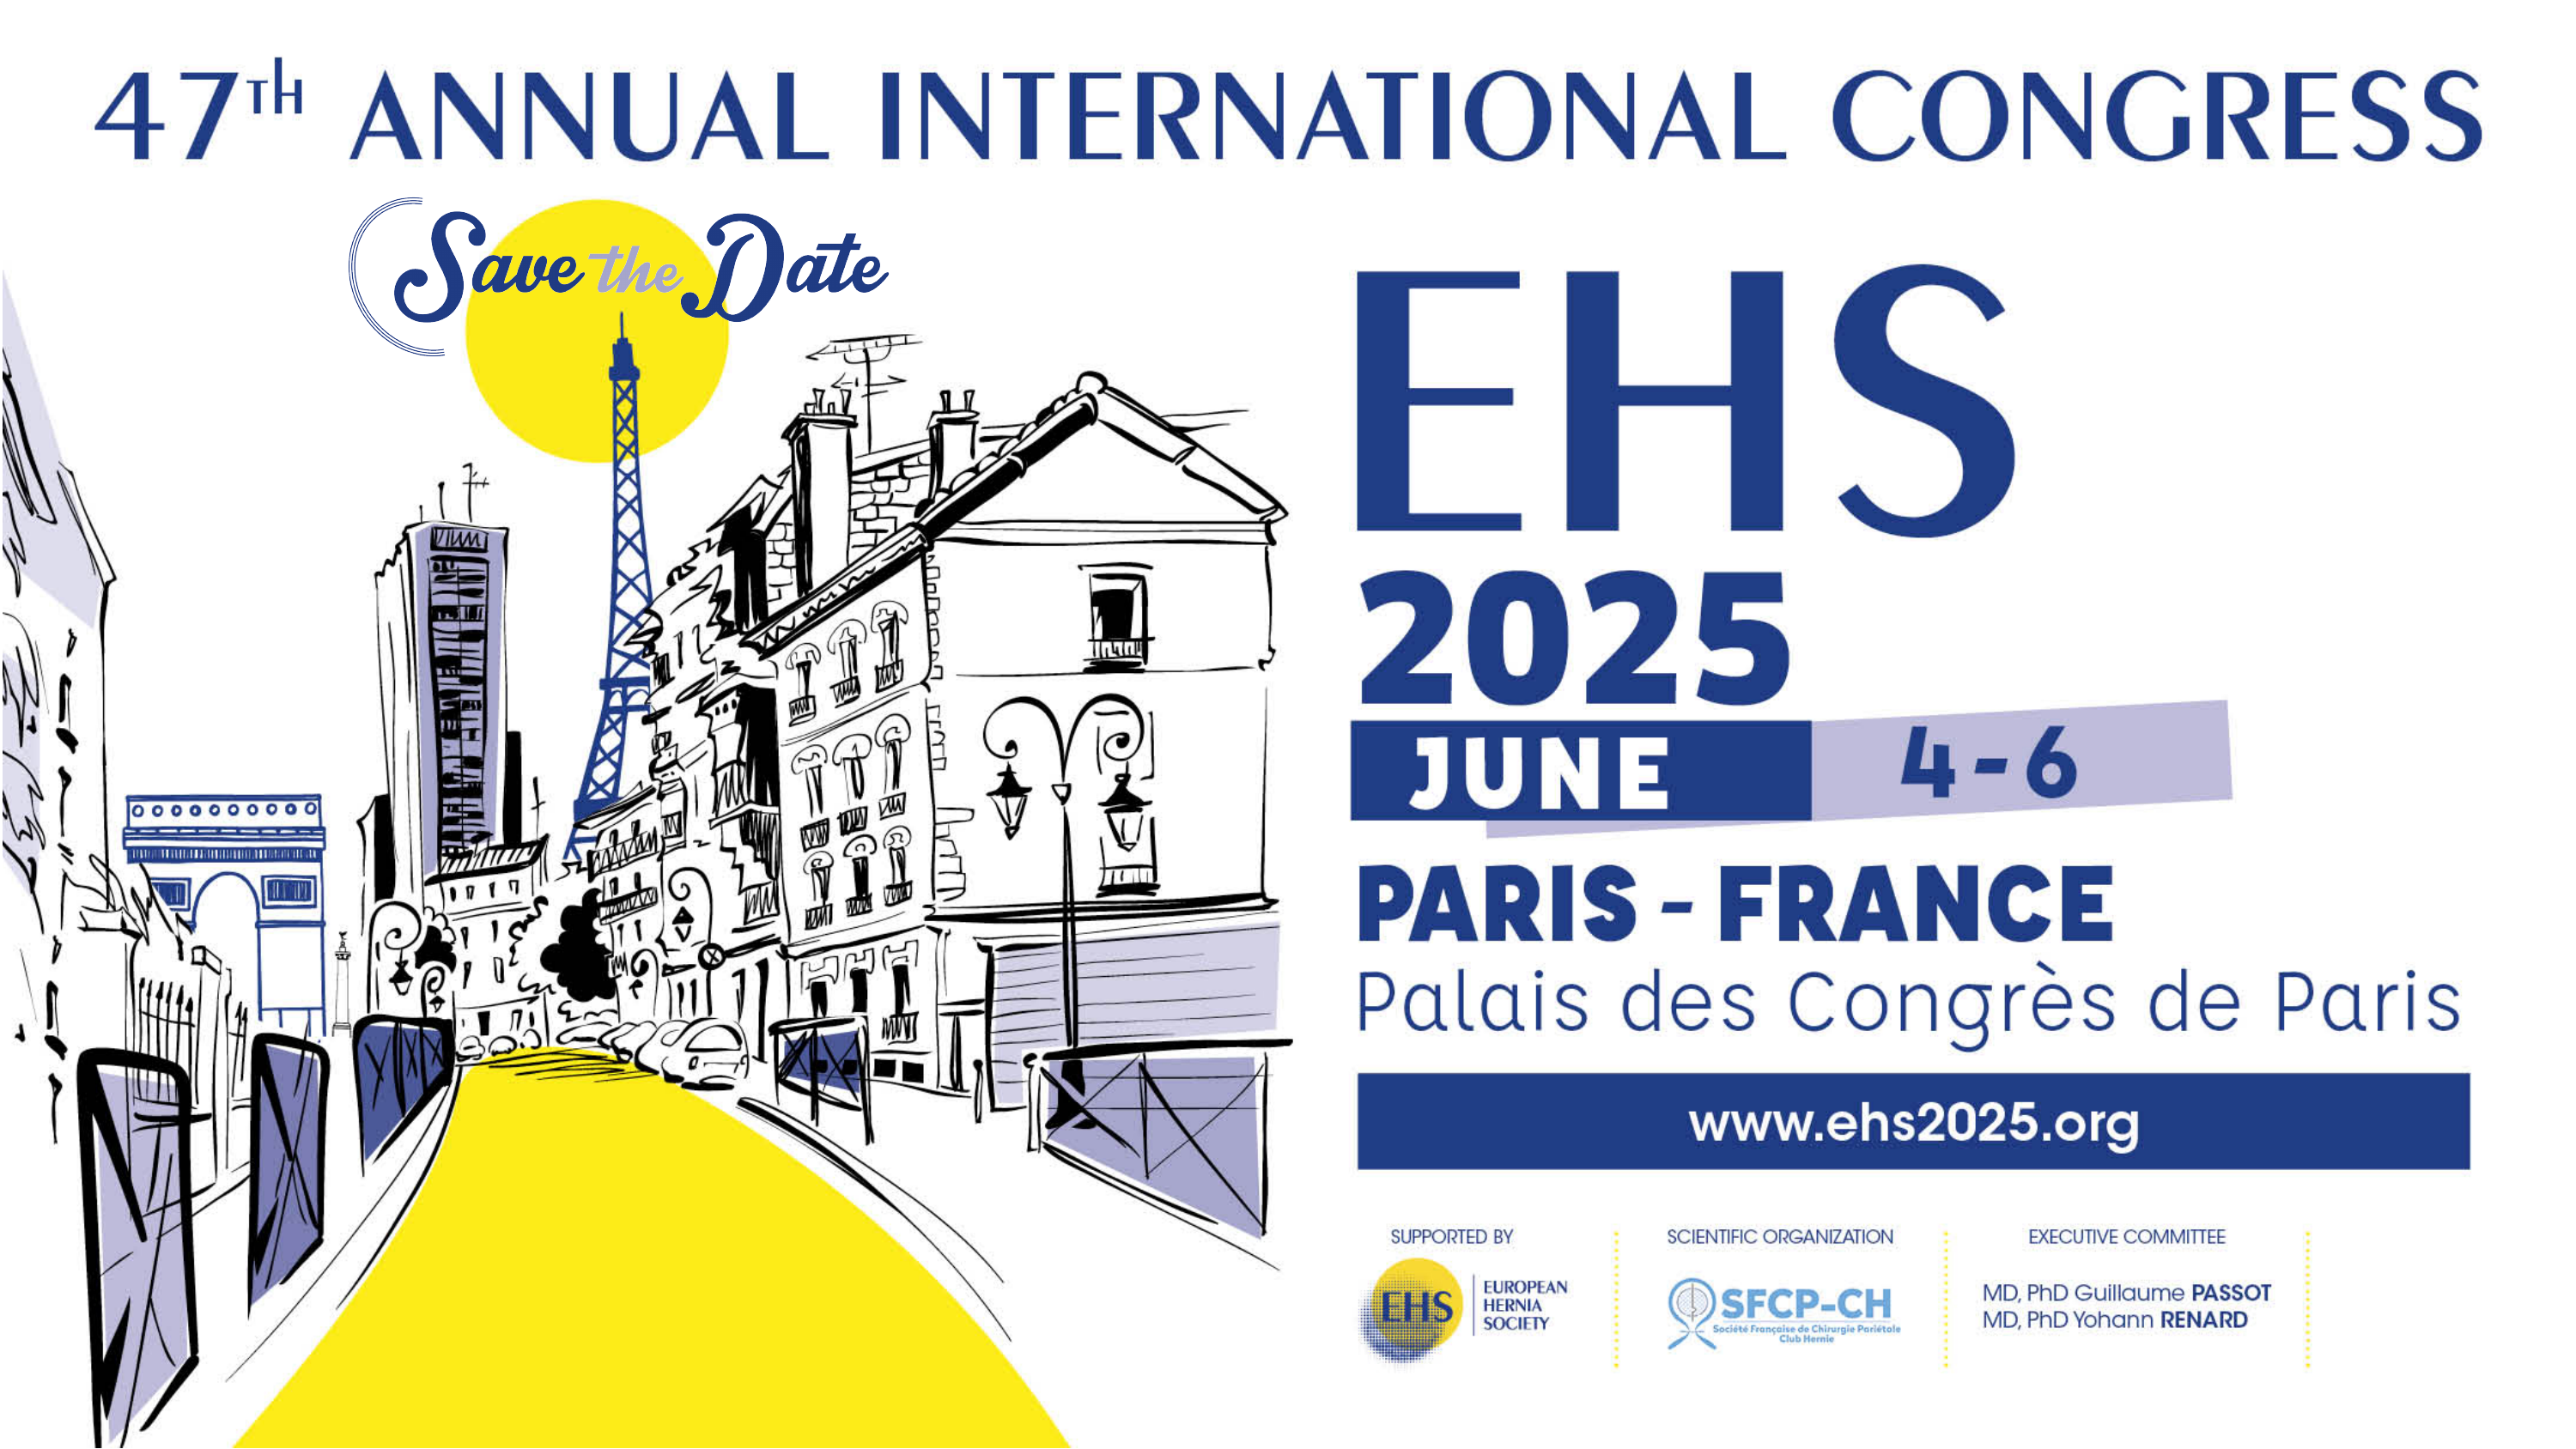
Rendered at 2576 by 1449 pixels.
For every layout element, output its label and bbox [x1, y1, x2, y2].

text_box [3, 0, 2576, 1448]
